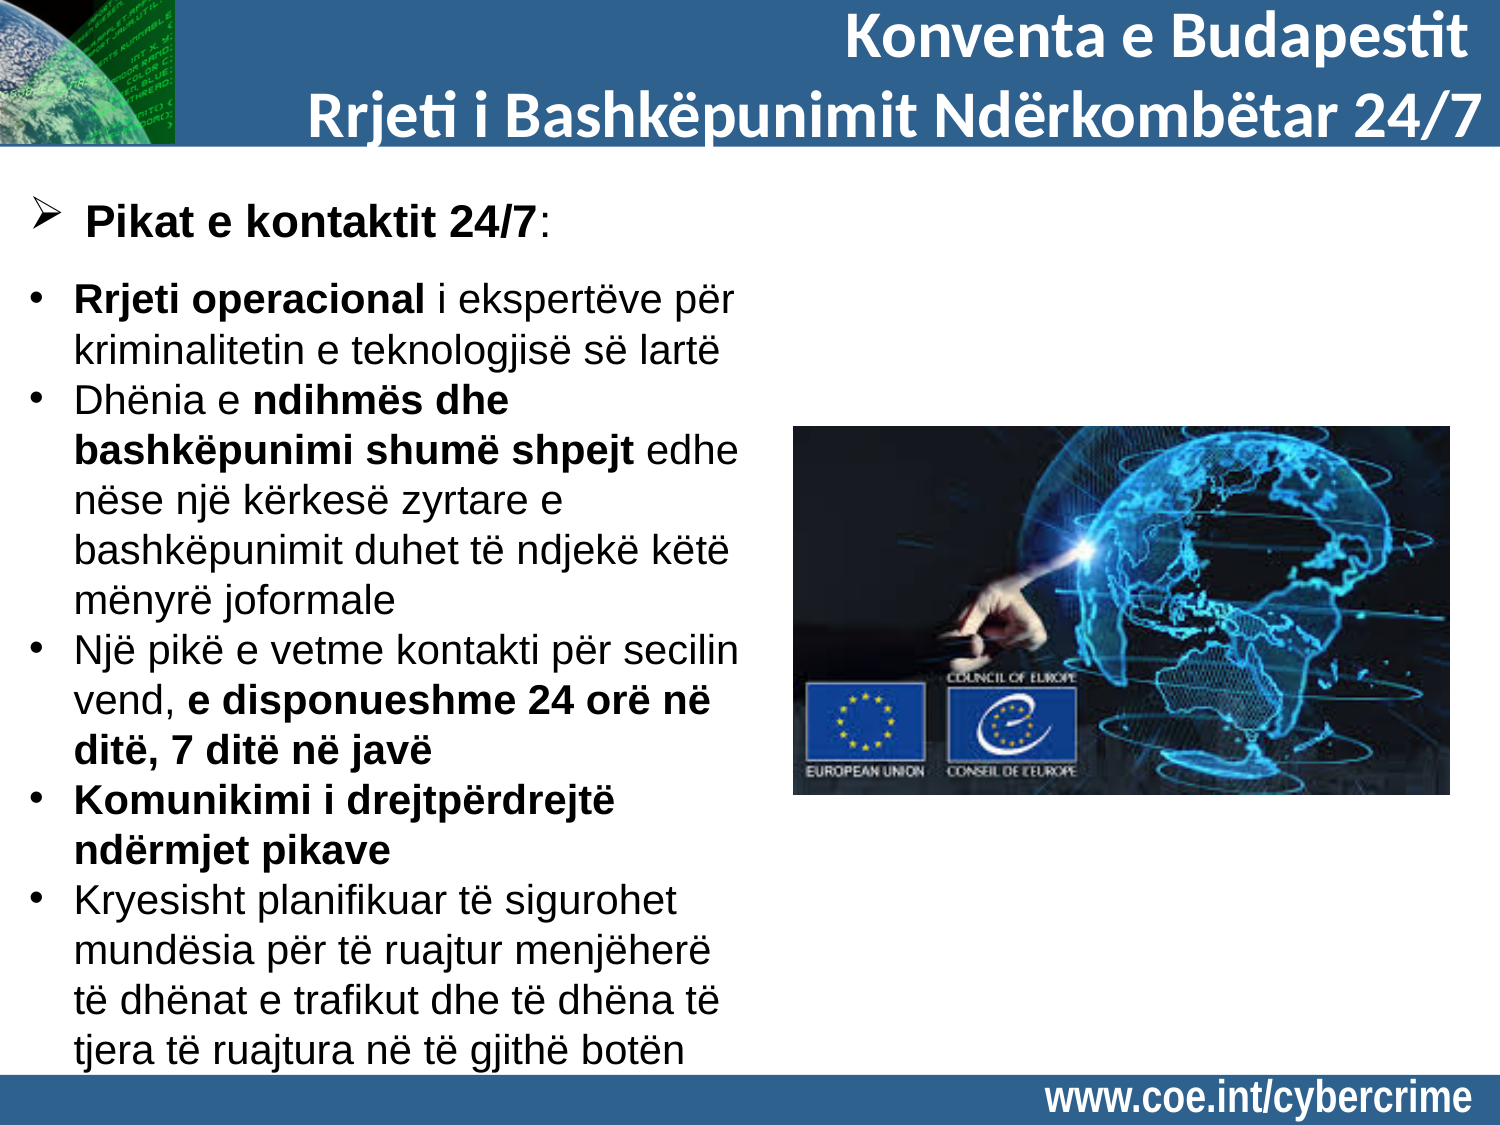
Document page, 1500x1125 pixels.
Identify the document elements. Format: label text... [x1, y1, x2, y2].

text_box [0, 1073, 1030, 1125]
text_box Konventa e Budapestit Rrjeti i Bashkëpunimit Ndërkombëtar 24/7 [177, 0, 1500, 149]
picture [792, 426, 1451, 795]
picture [0, 0, 175, 144]
text_box www.coe.int/cybercrime [1030, 1059, 1500, 1125]
text_box Pikat e kontaktit 24/7: Rrjeti operacional i ekspertëve për kriminalitetin e teknologjisë së lartë Dhënia e ndihmës dhe bashkëpunimi shumë shpejt edhe nëse një kërkesë zyrtare e bashkëpunimit duhet të ndjekë këtë mënyrë joformale Një pikë e vetme kontakti për secilin vend, e disponueshme 24 orë në ditë, 7 ditë në javë Komunikimi i drejtpërdrejtë ndërmjet pikave Kryesisht planifikuar të sigurohet mundësia për të ruajtur menjëherë të dhënat e trafikut dhe të dhëna të tjera të ruajtura në të gjithë botën [14, 183, 765, 1081]
